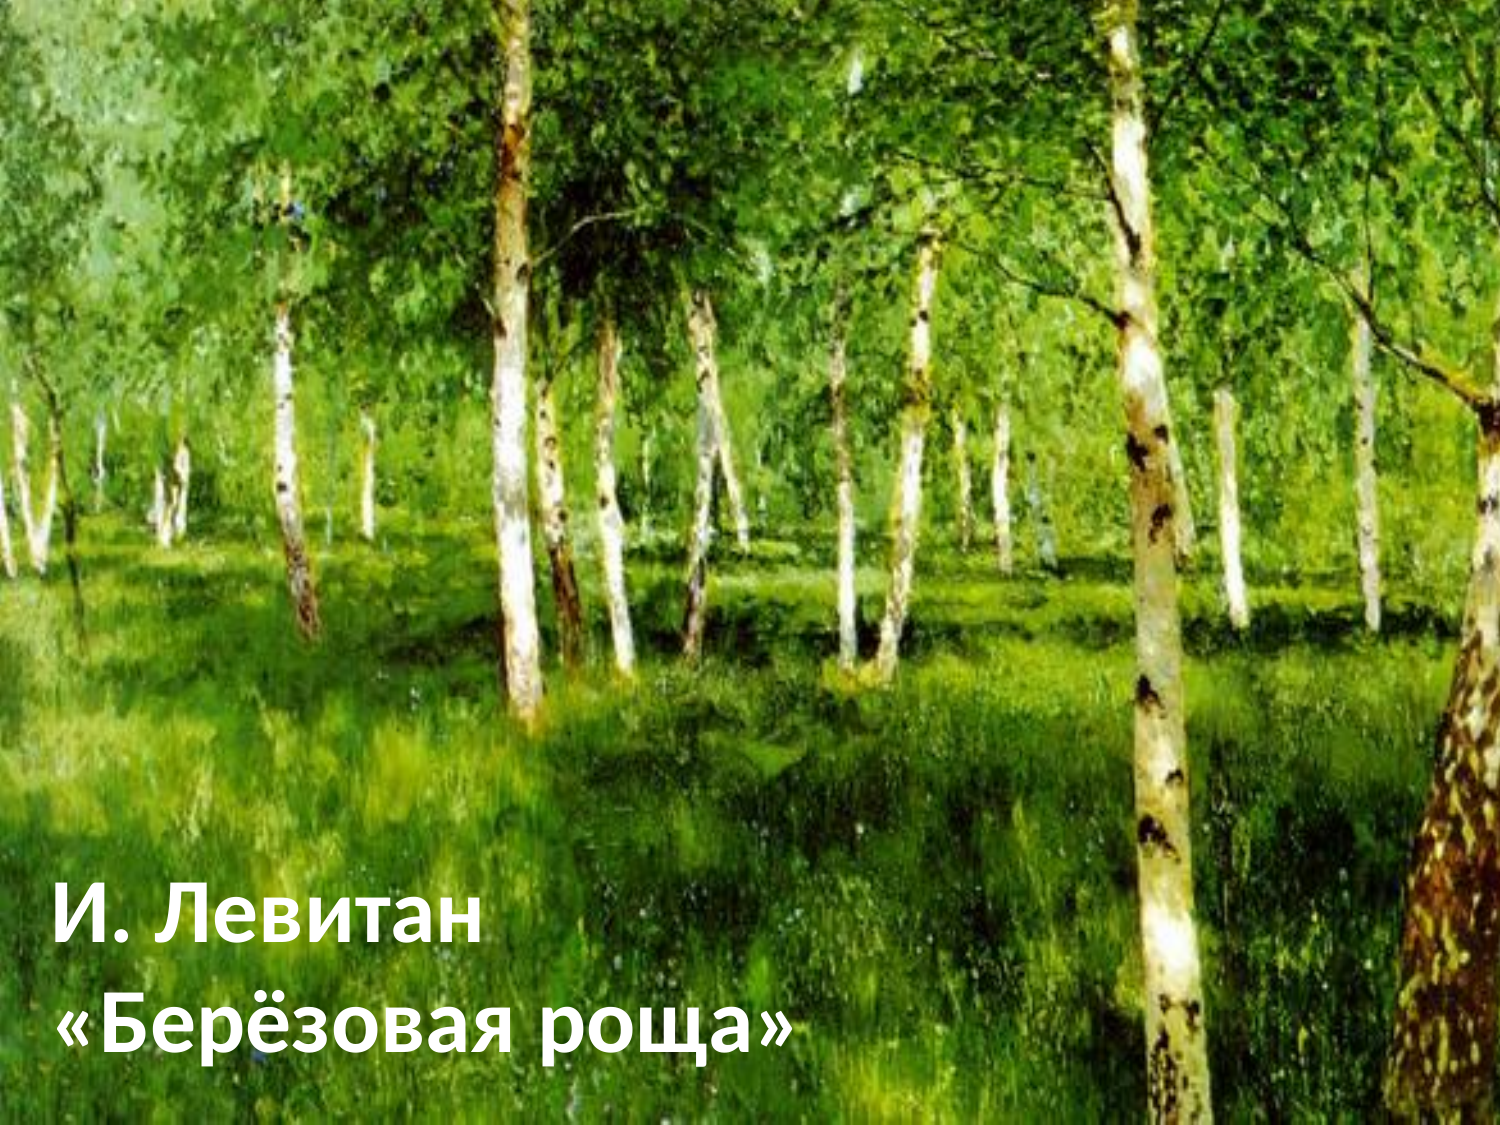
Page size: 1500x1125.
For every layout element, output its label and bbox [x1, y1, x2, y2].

list [0, 0, 1500, 1125]
